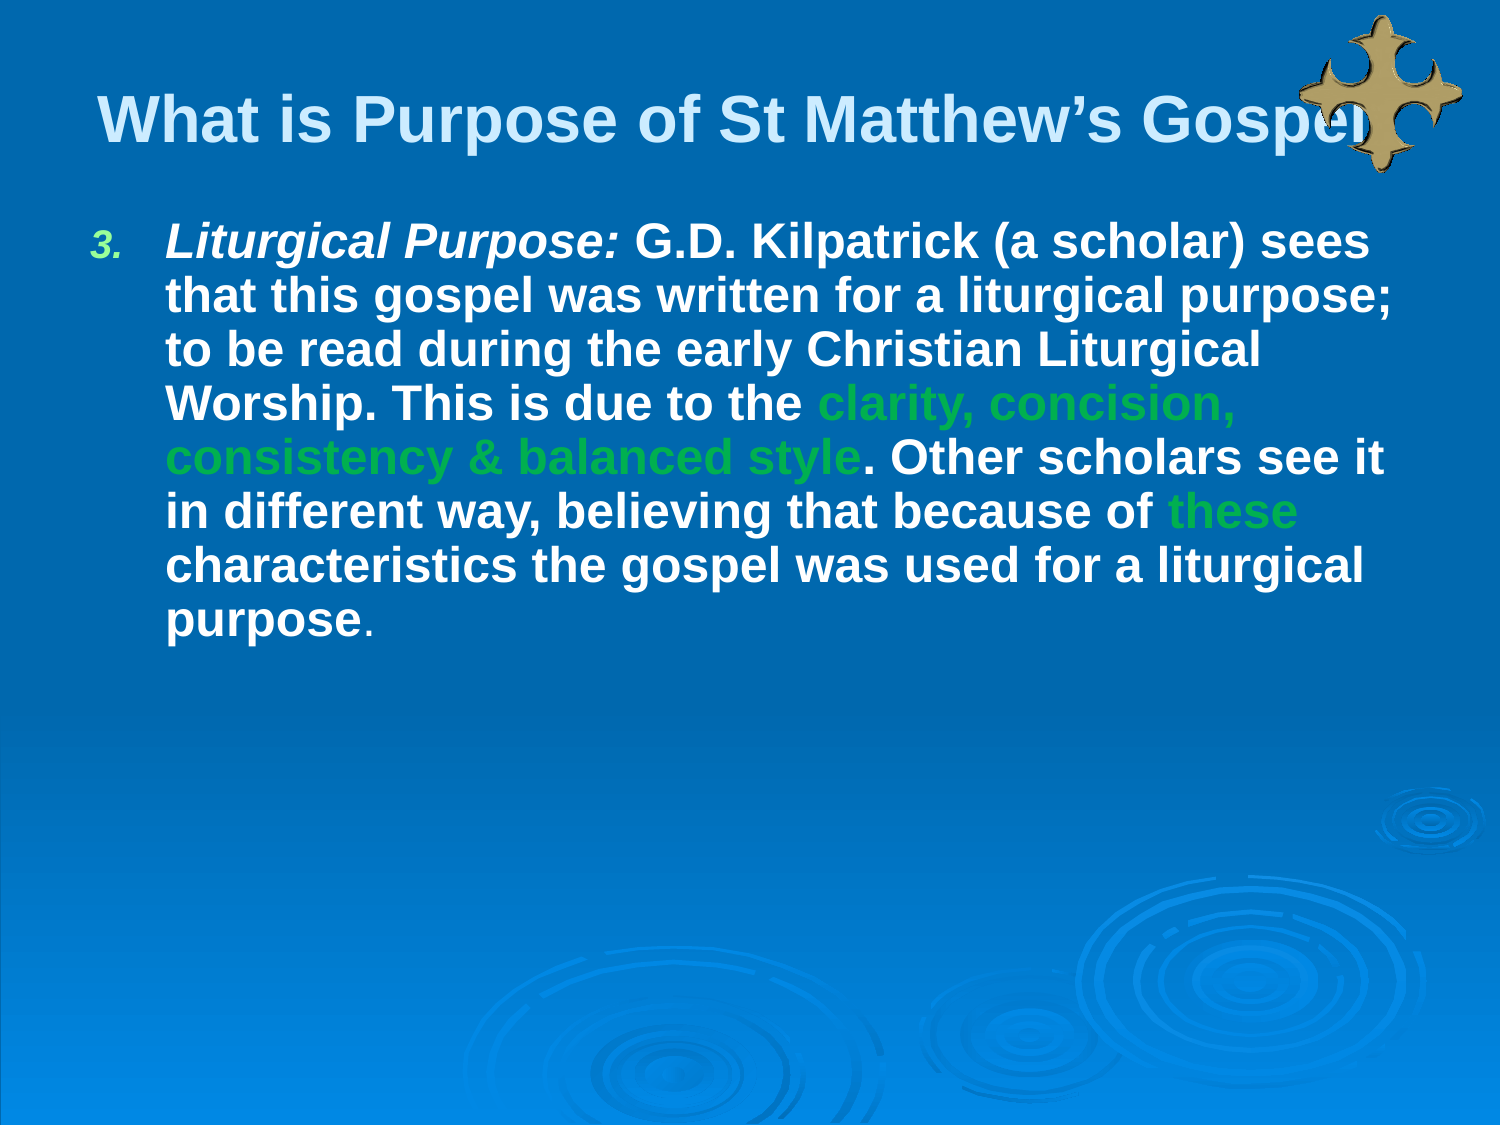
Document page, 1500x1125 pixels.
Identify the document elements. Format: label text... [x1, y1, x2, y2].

list Liturgical Purpose: G.D. Kilpatrick (a scholar) sees that this gospel was written for a liturgical purpose; to be read during the early Christian Liturgical Worship. This is due to the clarity, concision, consistency & balanced style. Other scholars see it in different way, believing that because of these characteristics the gospel was used for a liturgical purpose. [74, 207, 1426, 1006]
title What is Purpose of St Matthew’s Gospel [41, 0, 1426, 233]
picture [1293, 0, 1471, 188]
